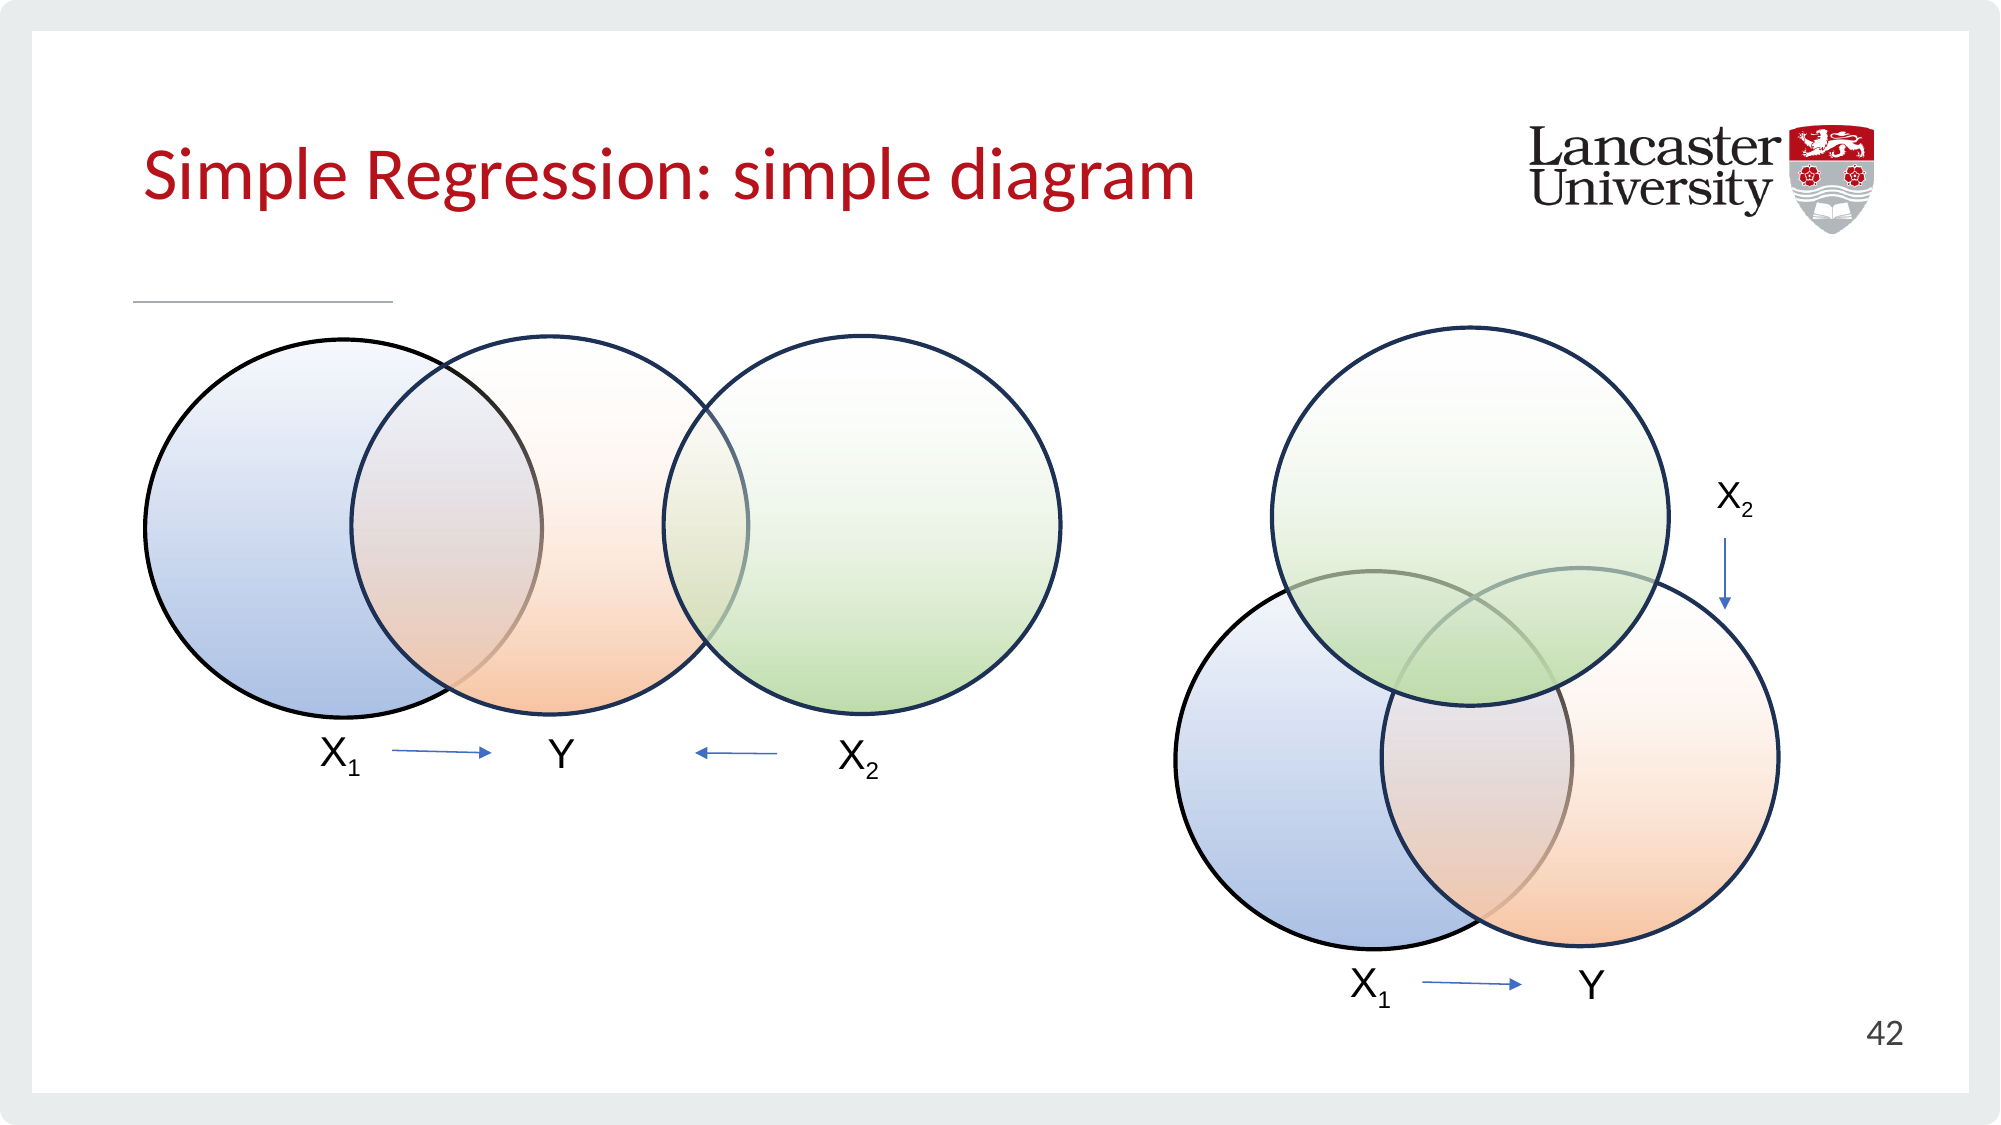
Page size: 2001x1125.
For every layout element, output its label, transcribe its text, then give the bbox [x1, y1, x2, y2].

text_box [143, 337, 449, 716]
text_box [349, 334, 658, 717]
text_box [663, 335, 1061, 786]
text_box X2 [1701, 463, 1855, 530]
text_box [1269, 325, 1671, 566]
slide_number 42 [1468, 1001, 1919, 1061]
title Simple Regression: simple diagram [128, 78, 1448, 279]
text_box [1175, 567, 1779, 1017]
text_box Y [533, 719, 646, 785]
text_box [304, 716, 531, 783]
